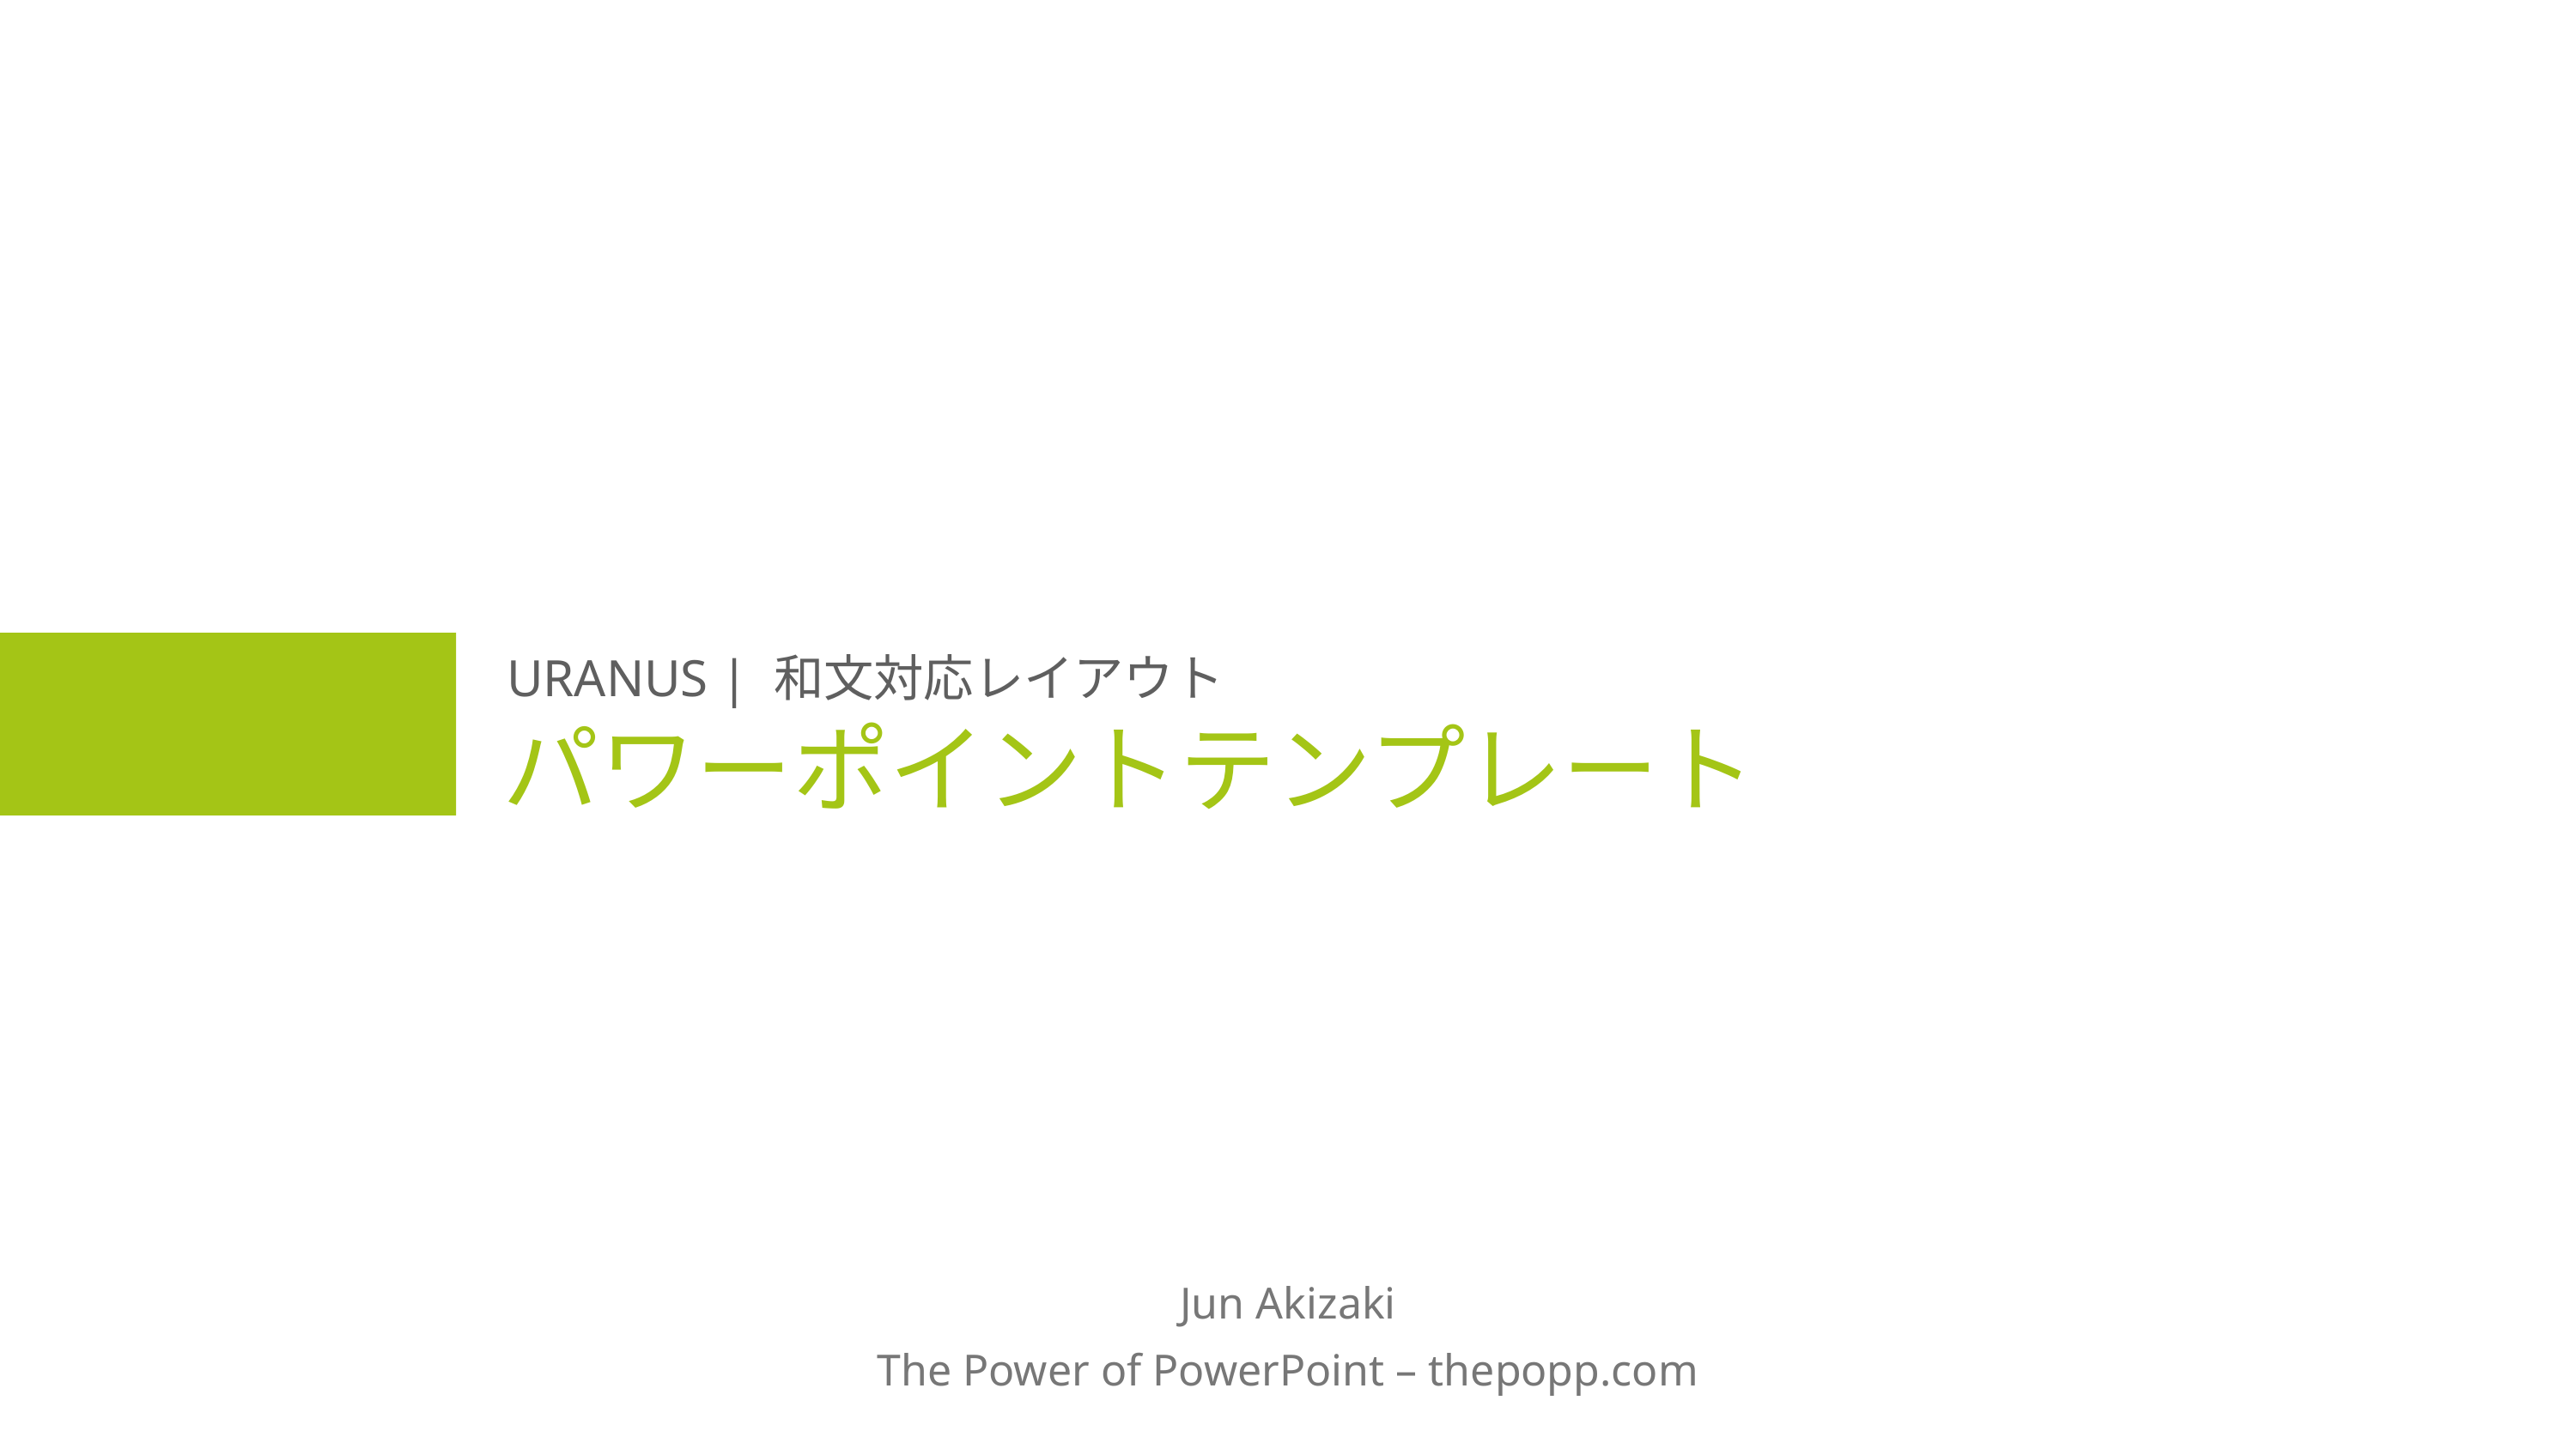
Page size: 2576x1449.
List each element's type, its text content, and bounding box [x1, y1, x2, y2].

title パワーポイントテンプレート [489, 701, 2497, 863]
list Jun Akizaki The Power of PowerPoint – thepopp.com [370, 1115, 2206, 1402]
list URANUS | 和文対応レイアウト [494, 585, 2229, 713]
